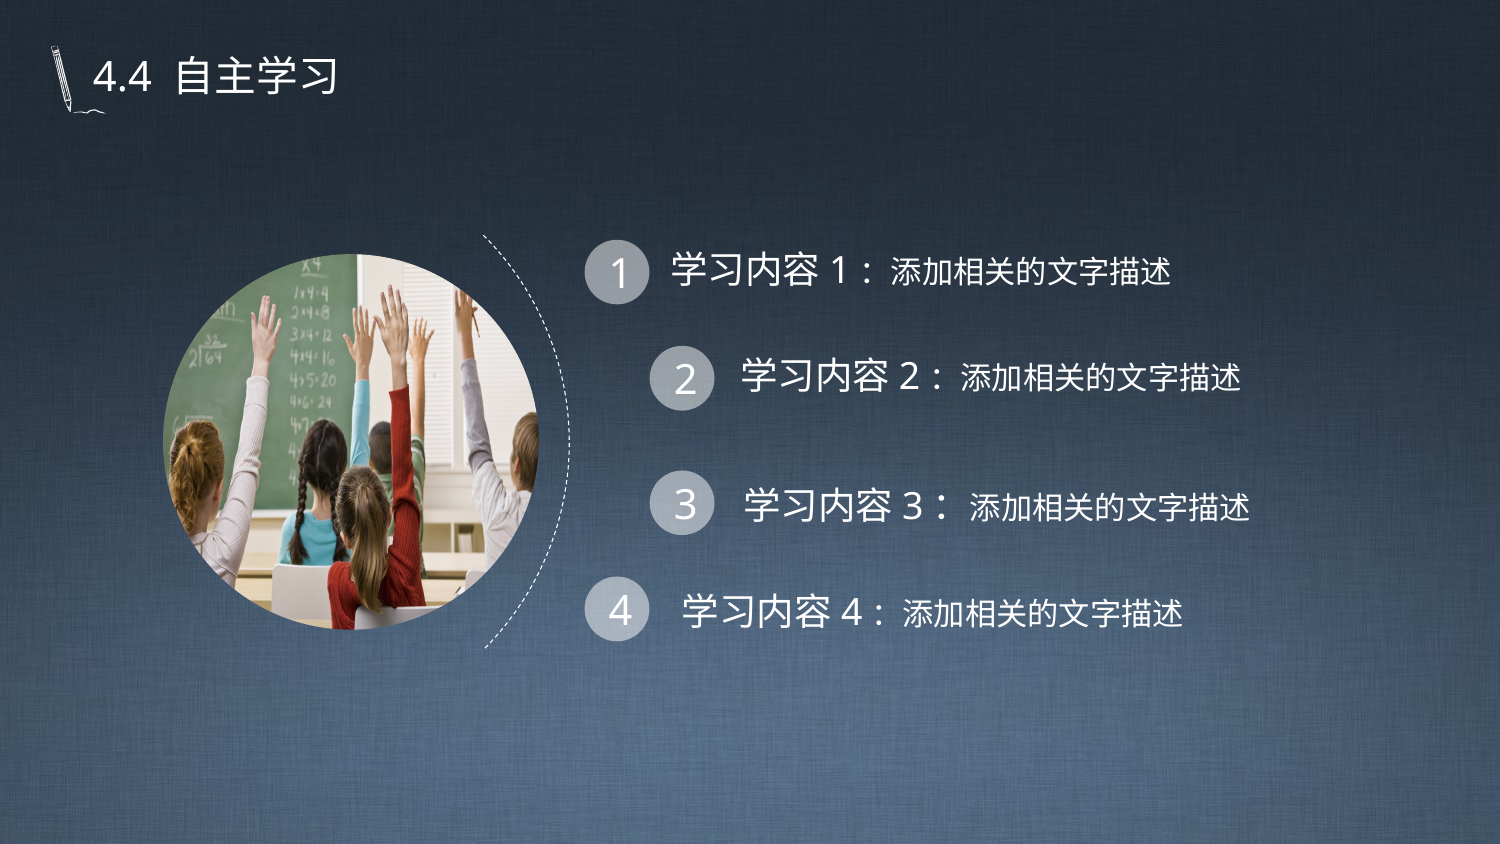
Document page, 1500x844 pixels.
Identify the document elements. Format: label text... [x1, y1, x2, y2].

text_box 学习内容3：添加相关的文字描述 [728, 474, 1308, 535]
text_box 4.4 自主学习 [78, 42, 649, 108]
text_box [161, 253, 540, 631]
text_box 学习内容2：添加相关的文字描述 [725, 344, 1305, 405]
text_box 学习内容1：添加相关的文字描述 [655, 238, 1235, 298]
picture [0, 0, 1500, 844]
text_box 1 [583, 238, 651, 306]
text_box 2 [648, 344, 716, 412]
text_box 3 [648, 469, 716, 537]
text_box 学习内容4：添加相关的文字描述 [667, 580, 1247, 641]
text_box [441, 234, 570, 650]
text_box 4 [583, 575, 651, 643]
